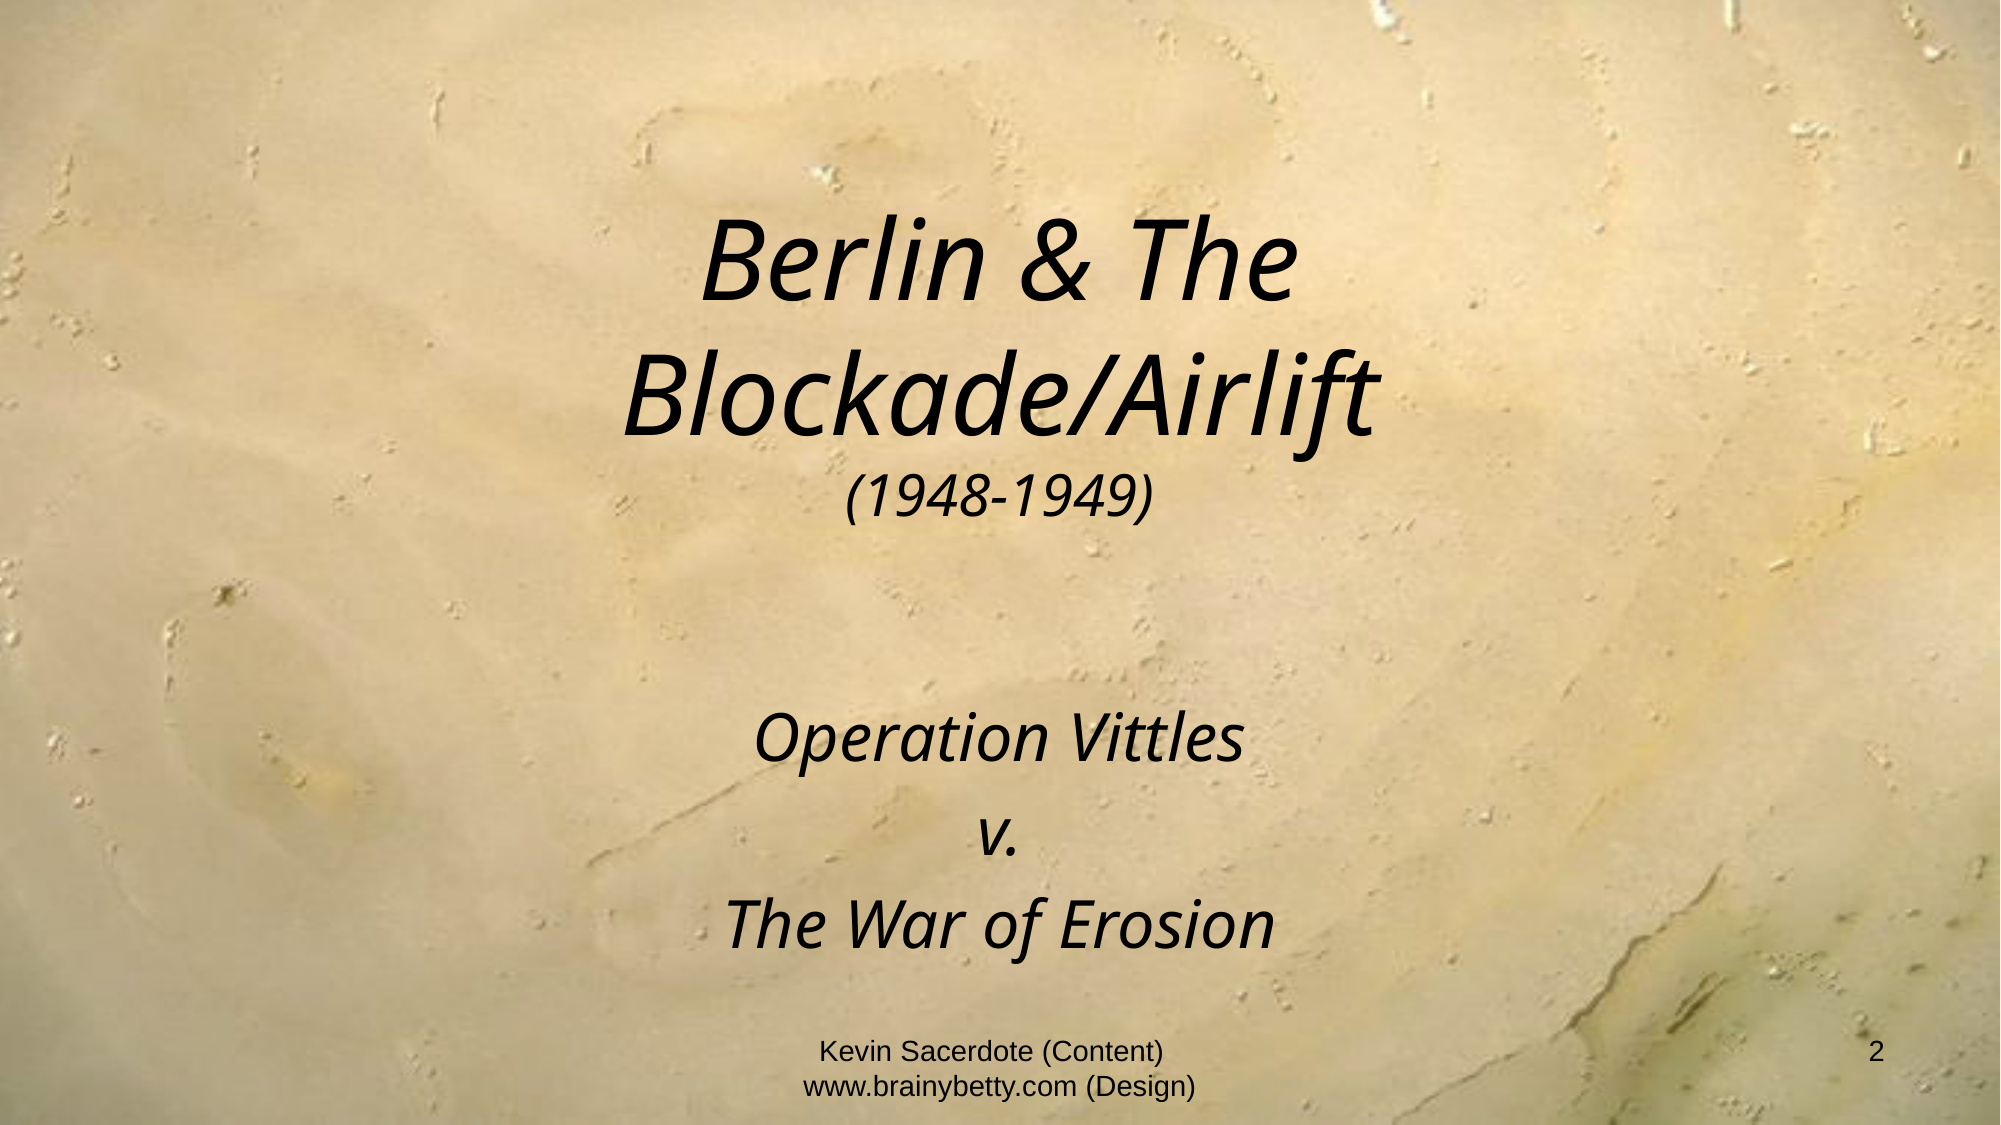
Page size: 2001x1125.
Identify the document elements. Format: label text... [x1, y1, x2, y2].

slide_number 2 [1433, 1024, 1901, 1103]
title Berlin & The Blockade/Airlift (1948-1949) [362, 125, 1638, 591]
picture [0, 0, 2001, 1125]
subtitle Operation Vittles v. The War of Erosion [474, 687, 1525, 975]
footer Kevin Sacerdote (Content) www.brainybetty.com (Design) [683, 1024, 1317, 1103]
